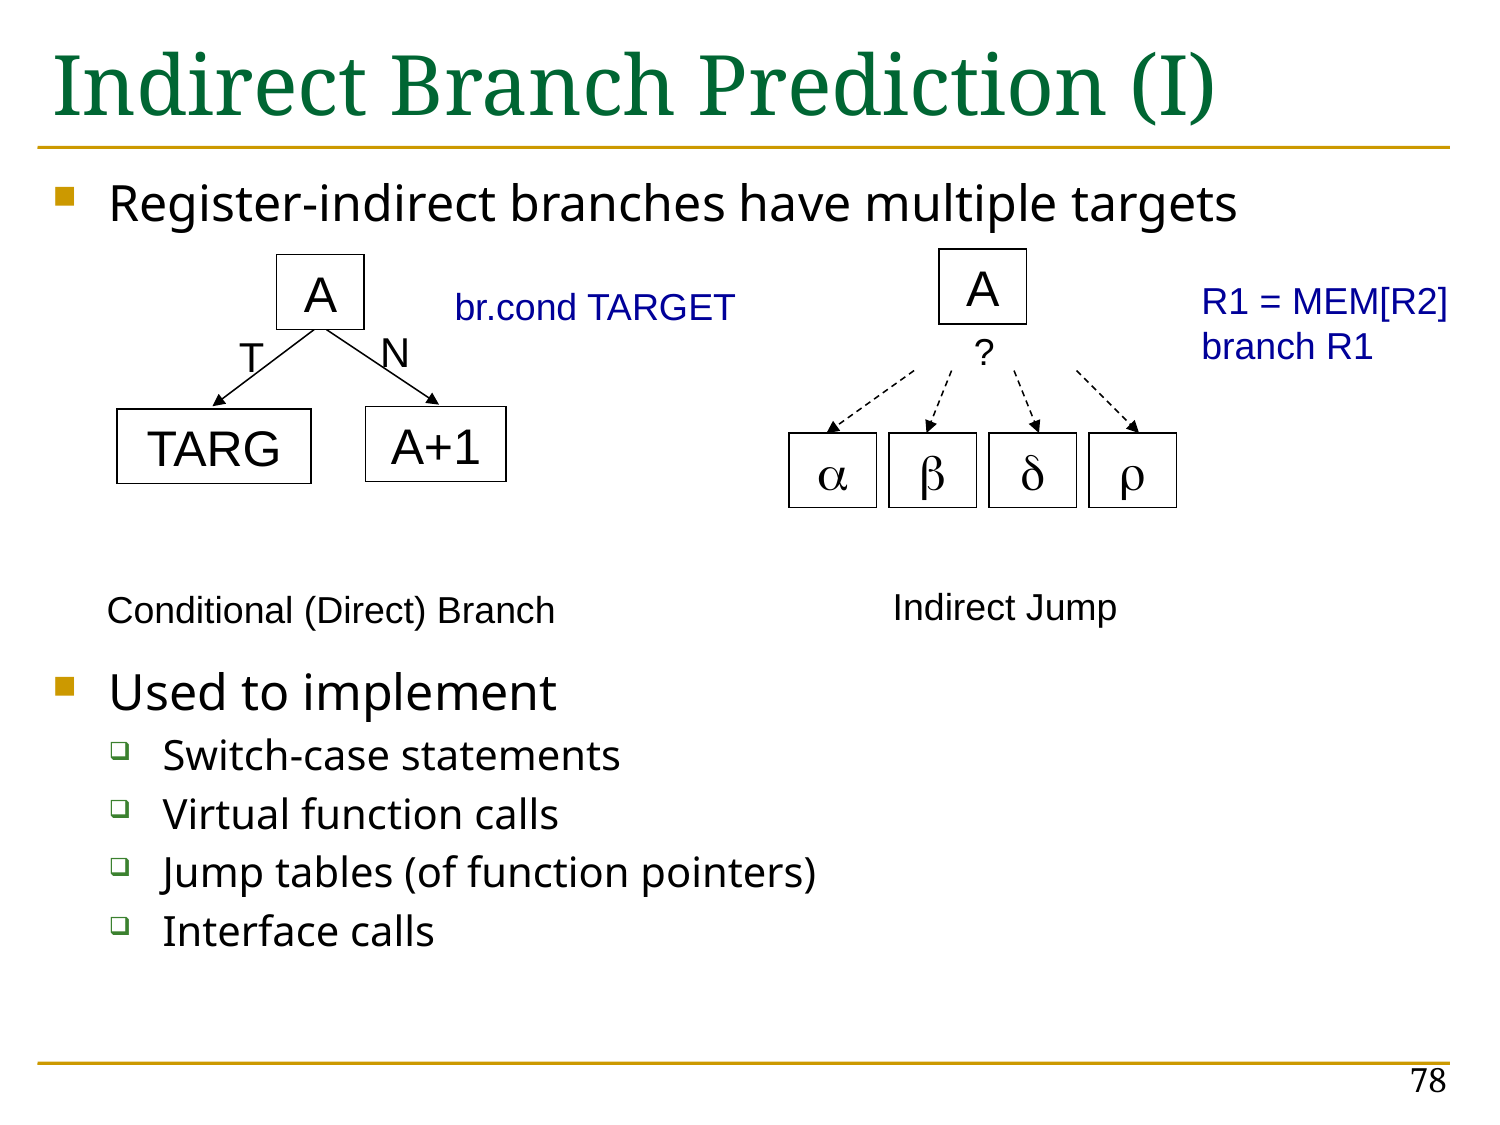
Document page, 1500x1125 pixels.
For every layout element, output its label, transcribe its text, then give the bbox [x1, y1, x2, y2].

text_box b [889, 432, 977, 508]
text_box [826, 420, 842, 434]
text_box A [276, 254, 364, 330]
text_box TARG [117, 408, 311, 484]
text_box a [788, 432, 877, 508]
list Register-indirect branches have multiple targets Used to implement Switch-case statements Virtual function calls Jump tables (of function pointers) Interface calls [37, 163, 1450, 1016]
text_box [925, 419, 937, 434]
text_box ? [959, 320, 1010, 381]
text_box br.cond TARGET [439, 275, 752, 336]
text_box A [938, 249, 1027, 324]
text_box R1 = MEM[R2] branch R1 [1186, 269, 1464, 375]
text_box Conditional (Direct) Branch [91, 578, 571, 639]
text_box [407, 384, 440, 405]
text_box [1028, 419, 1041, 434]
text_box r [1088, 432, 1177, 508]
text_box d [988, 432, 1077, 508]
text_box T [223, 298, 280, 389]
text_box [212, 389, 236, 407]
text_box [1125, 419, 1140, 434]
title Indirect Branch Prediction (I) [37, 24, 1450, 163]
text_box A+1 [365, 406, 507, 482]
slide_number 78 [1111, 1036, 1462, 1112]
text_box N [364, 293, 427, 384]
text_box Indirect Jump [877, 575, 1133, 636]
